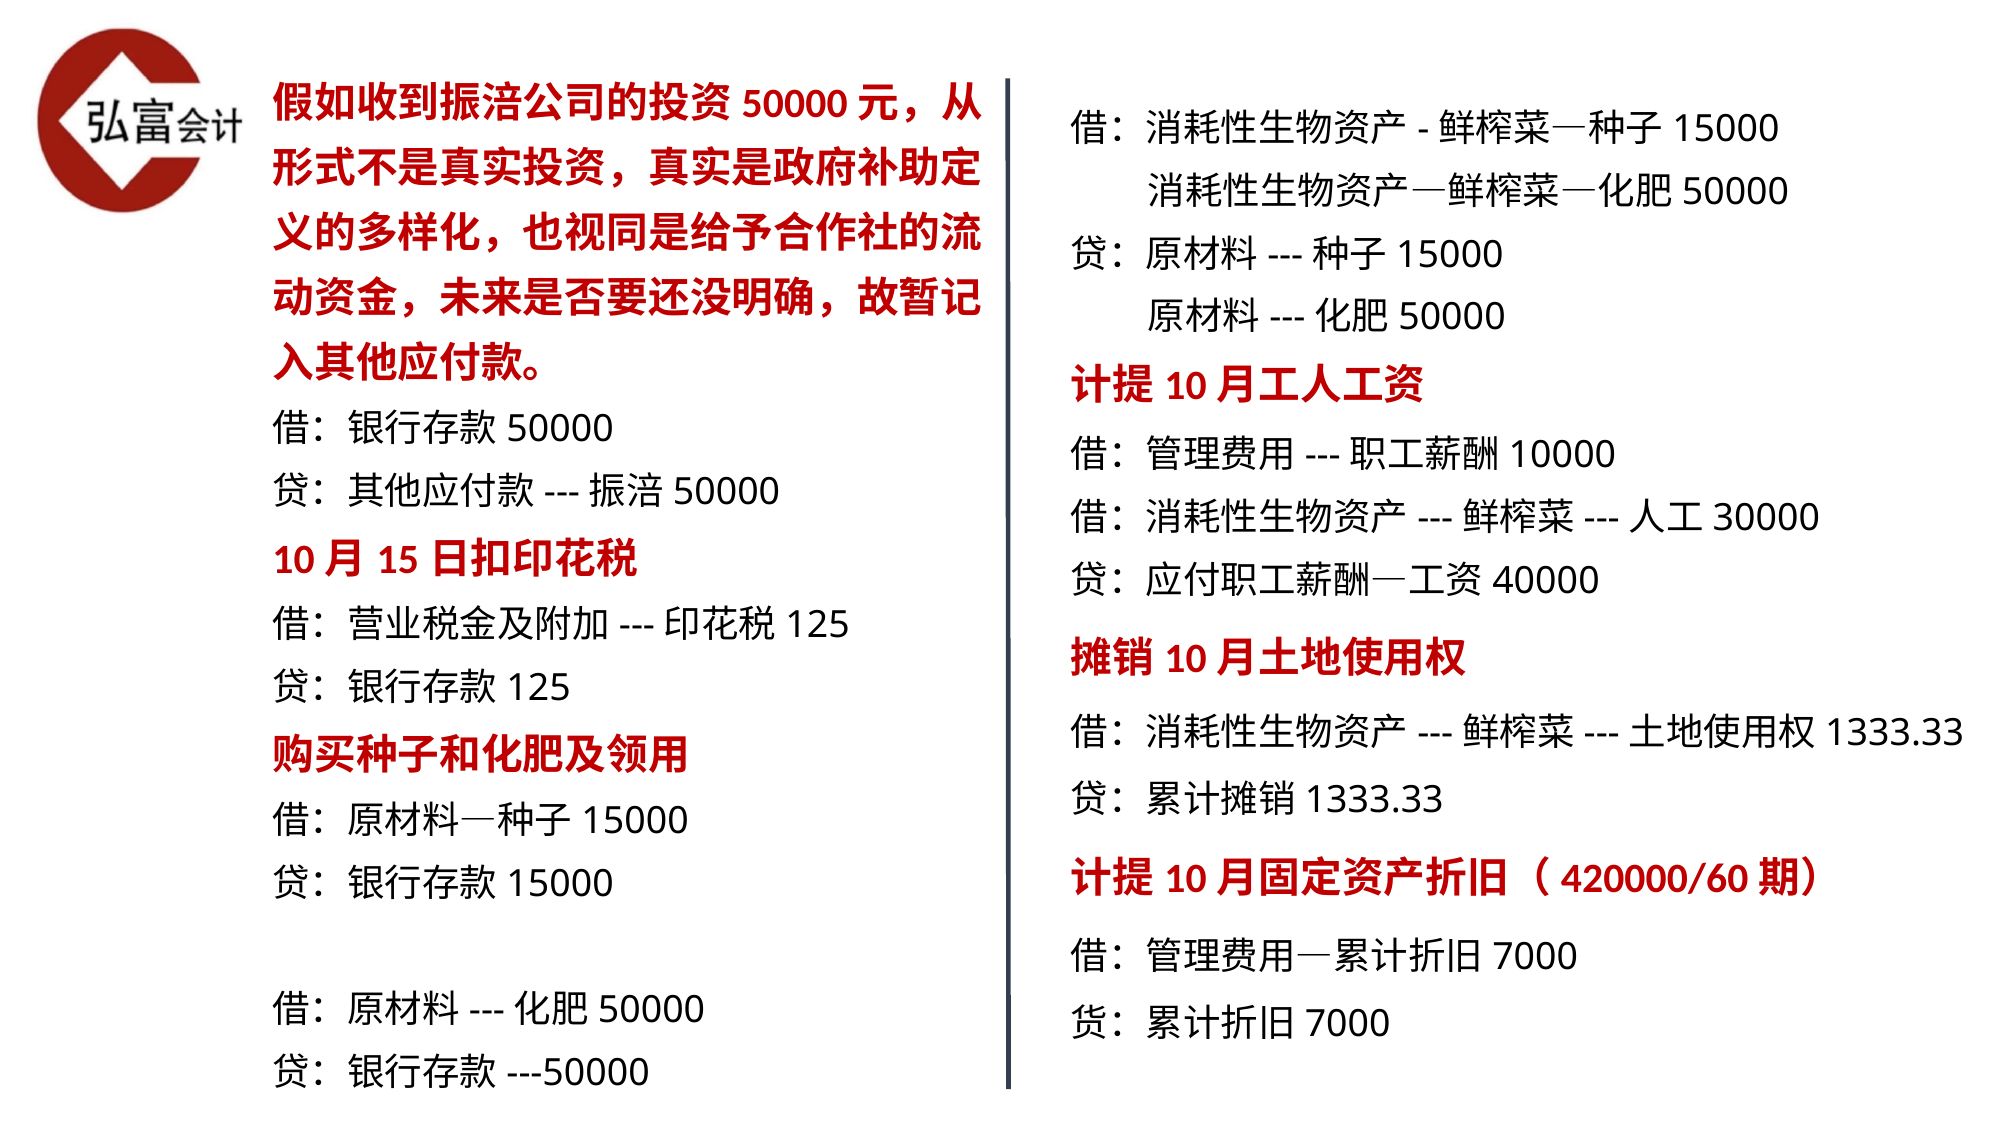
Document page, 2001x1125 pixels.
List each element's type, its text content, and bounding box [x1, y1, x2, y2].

picture [31, 7, 246, 241]
text_box 借：消耗性生物资产-鲜榨菜—种子15000 消耗性生物资产—鲜榨菜—化肥50000 贷：原材料---种子15000 原材料---化肥50000 计提10月工人工资 借：管理费用---职工薪酬10000 借：消耗性生物资产---鲜榨菜---人工30000 贷：应付职工薪酬—工资40000 摊销10月土地使用权 借：消耗性生物资产---鲜榨菜---土地使用权1333.33 贷：累计摊销1333.33 计提10月固定资产折旧（420000/60期） 借：管理费用—累计折旧7000 货：累计折旧7000 [1056, 78, 1979, 1052]
text_box 假如收到振涪公司的投资50000元，从形式不是真实投资，真实是政府补助定义的多样化，也视同是给予合作社的流动资金，未来是否要还没明确，故暂记入其他应付款。 借：银行存款50000 贷：其他应付款---振涪50000 10月15日扣印花税 借：营业税金及附加---印花税125 贷：银行存款125 购买种子和化肥及领用 借：原材料—种子15000 贷：银行存款15000 借：原材料---化肥50000 贷：银行存款---50000 [257, 53, 1008, 1100]
